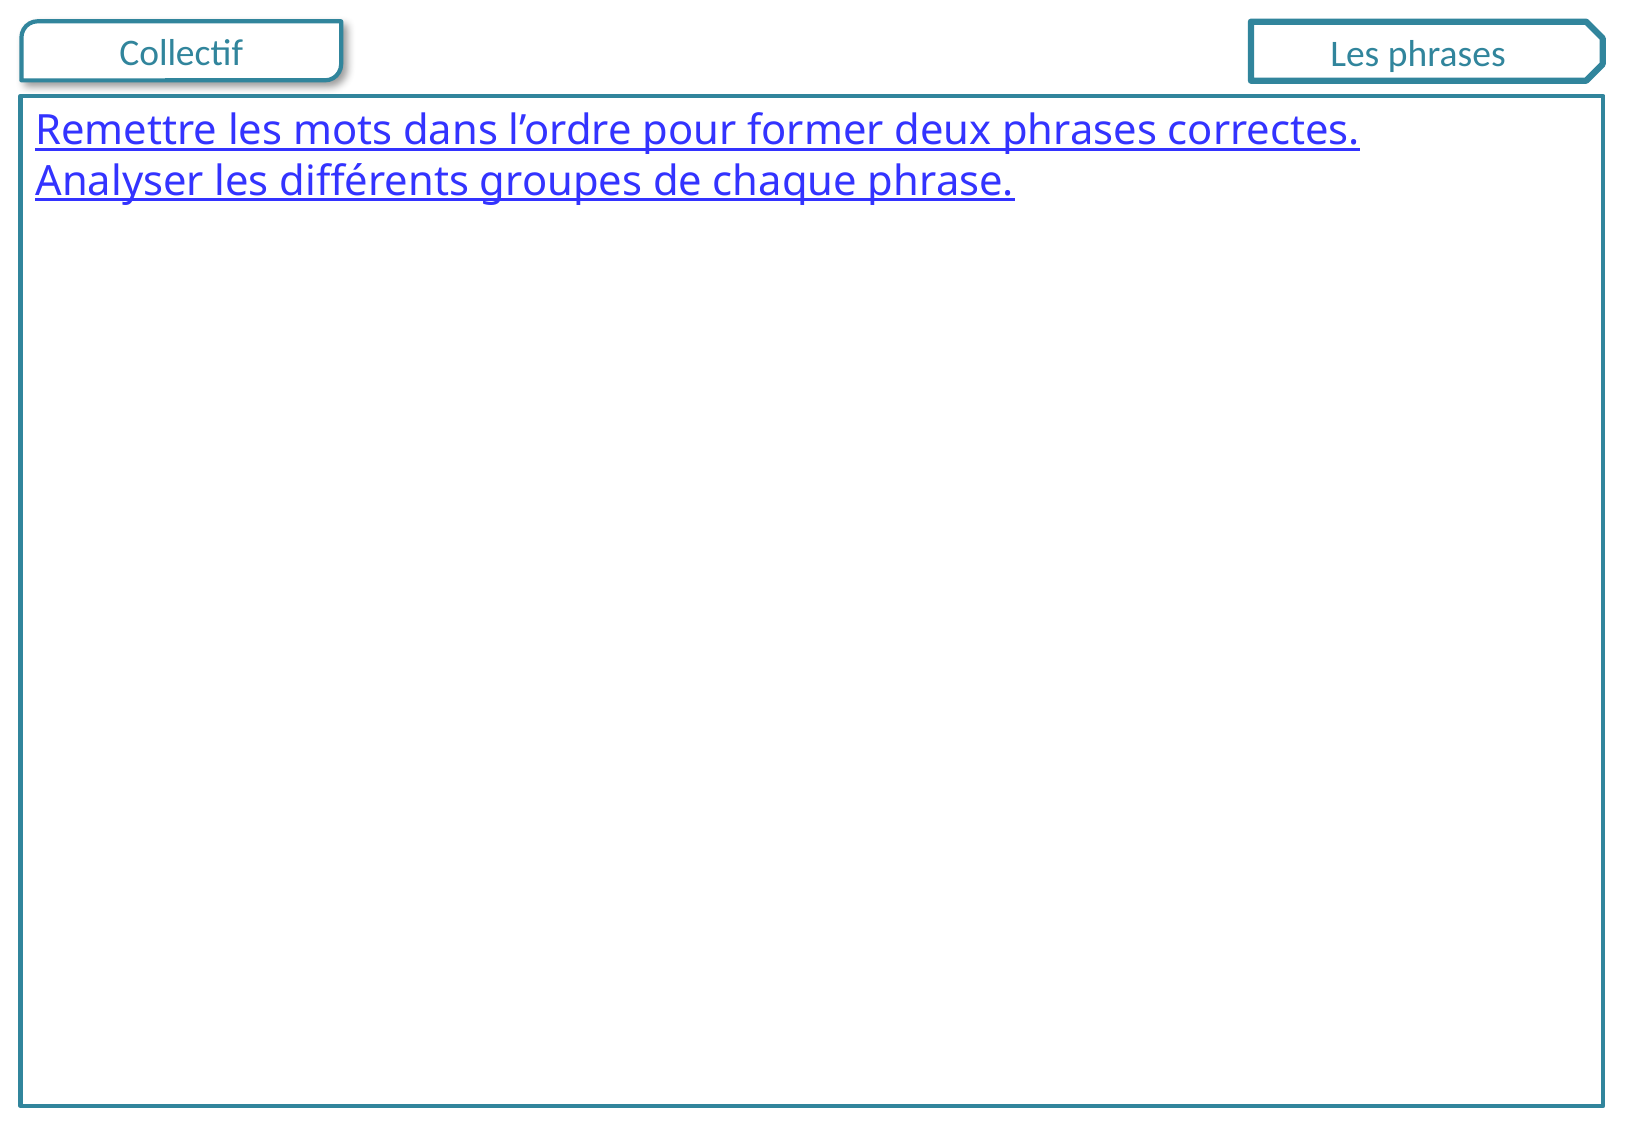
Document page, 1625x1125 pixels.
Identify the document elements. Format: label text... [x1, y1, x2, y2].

list Les phrases [1251, 21, 1585, 81]
list Remettre les mots dans l’ordre pour former deux phrases correctes. Analyser les différents groupes de chaque phrase. [18, 94, 1605, 1108]
